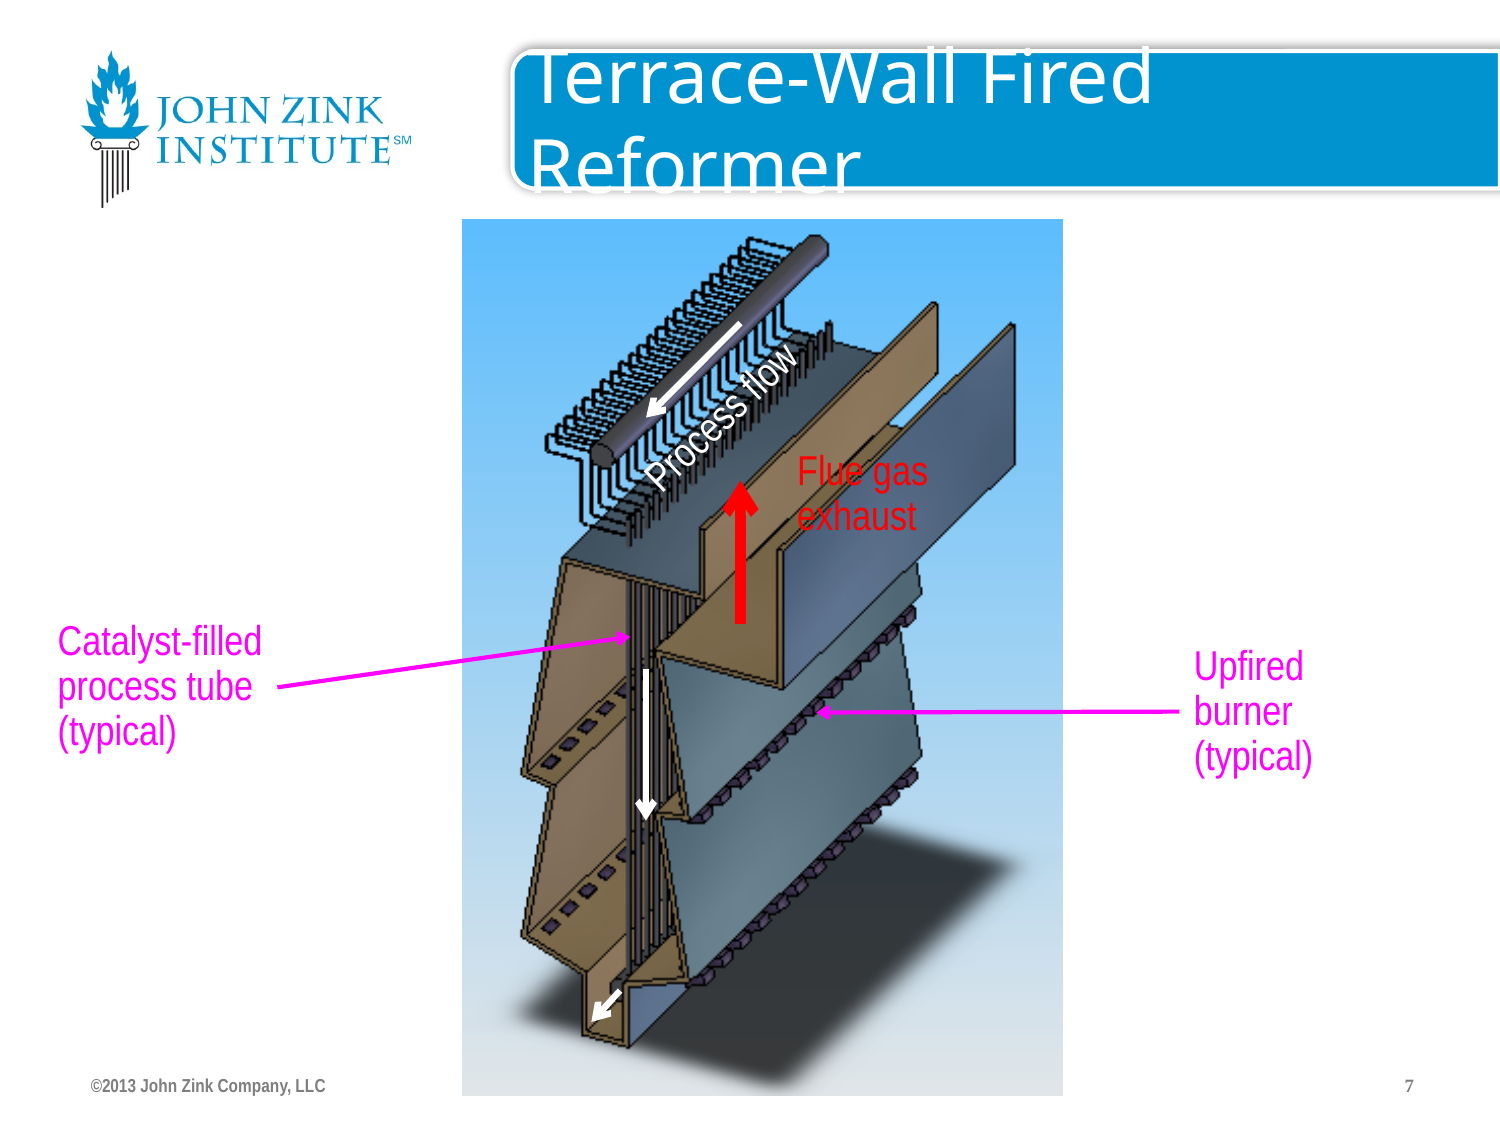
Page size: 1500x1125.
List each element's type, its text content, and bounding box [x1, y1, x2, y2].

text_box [282, 636, 631, 689]
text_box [591, 990, 621, 1023]
picture [462, 219, 1063, 1097]
text_box Upfired burner (typical) [1179, 636, 1329, 787]
picture [80, 50, 411, 208]
text_box Catalyst-filled process tube (typical) [42, 612, 278, 763]
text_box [645, 322, 741, 418]
title Terrace-Wall Fired Reformer [512, 50, 1500, 188]
